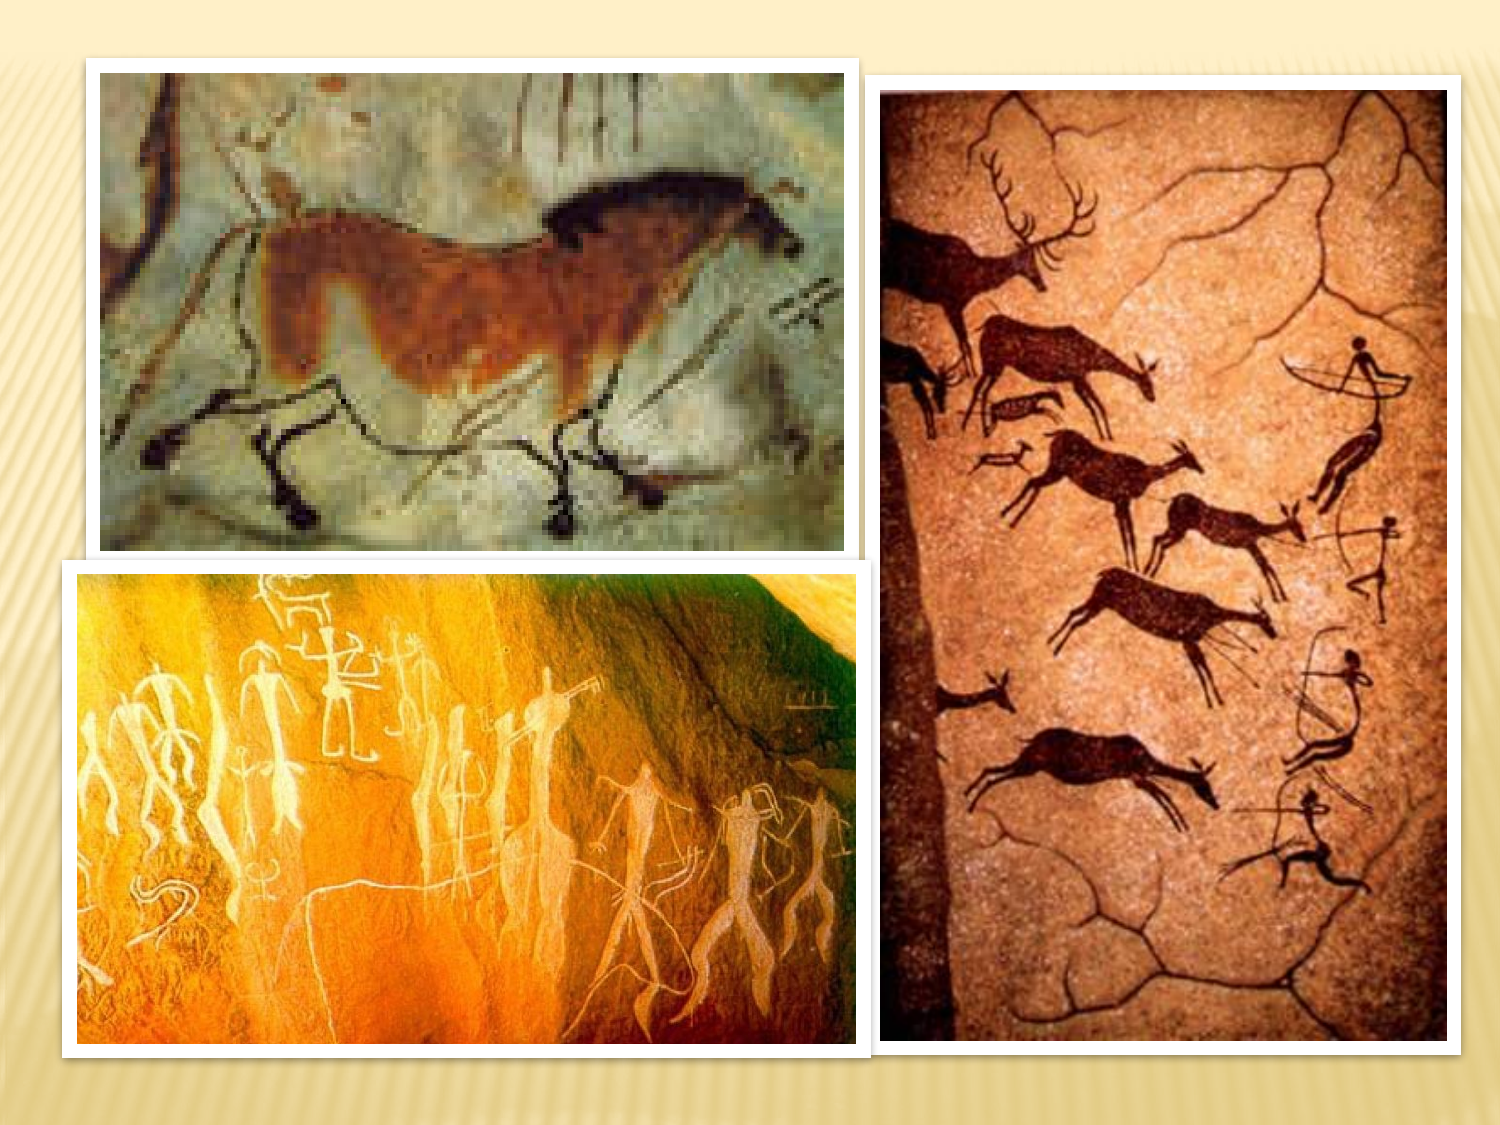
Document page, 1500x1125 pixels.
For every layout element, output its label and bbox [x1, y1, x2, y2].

picture [879, 89, 1448, 1041]
picture [76, 573, 857, 1045]
picture [100, 72, 845, 551]
